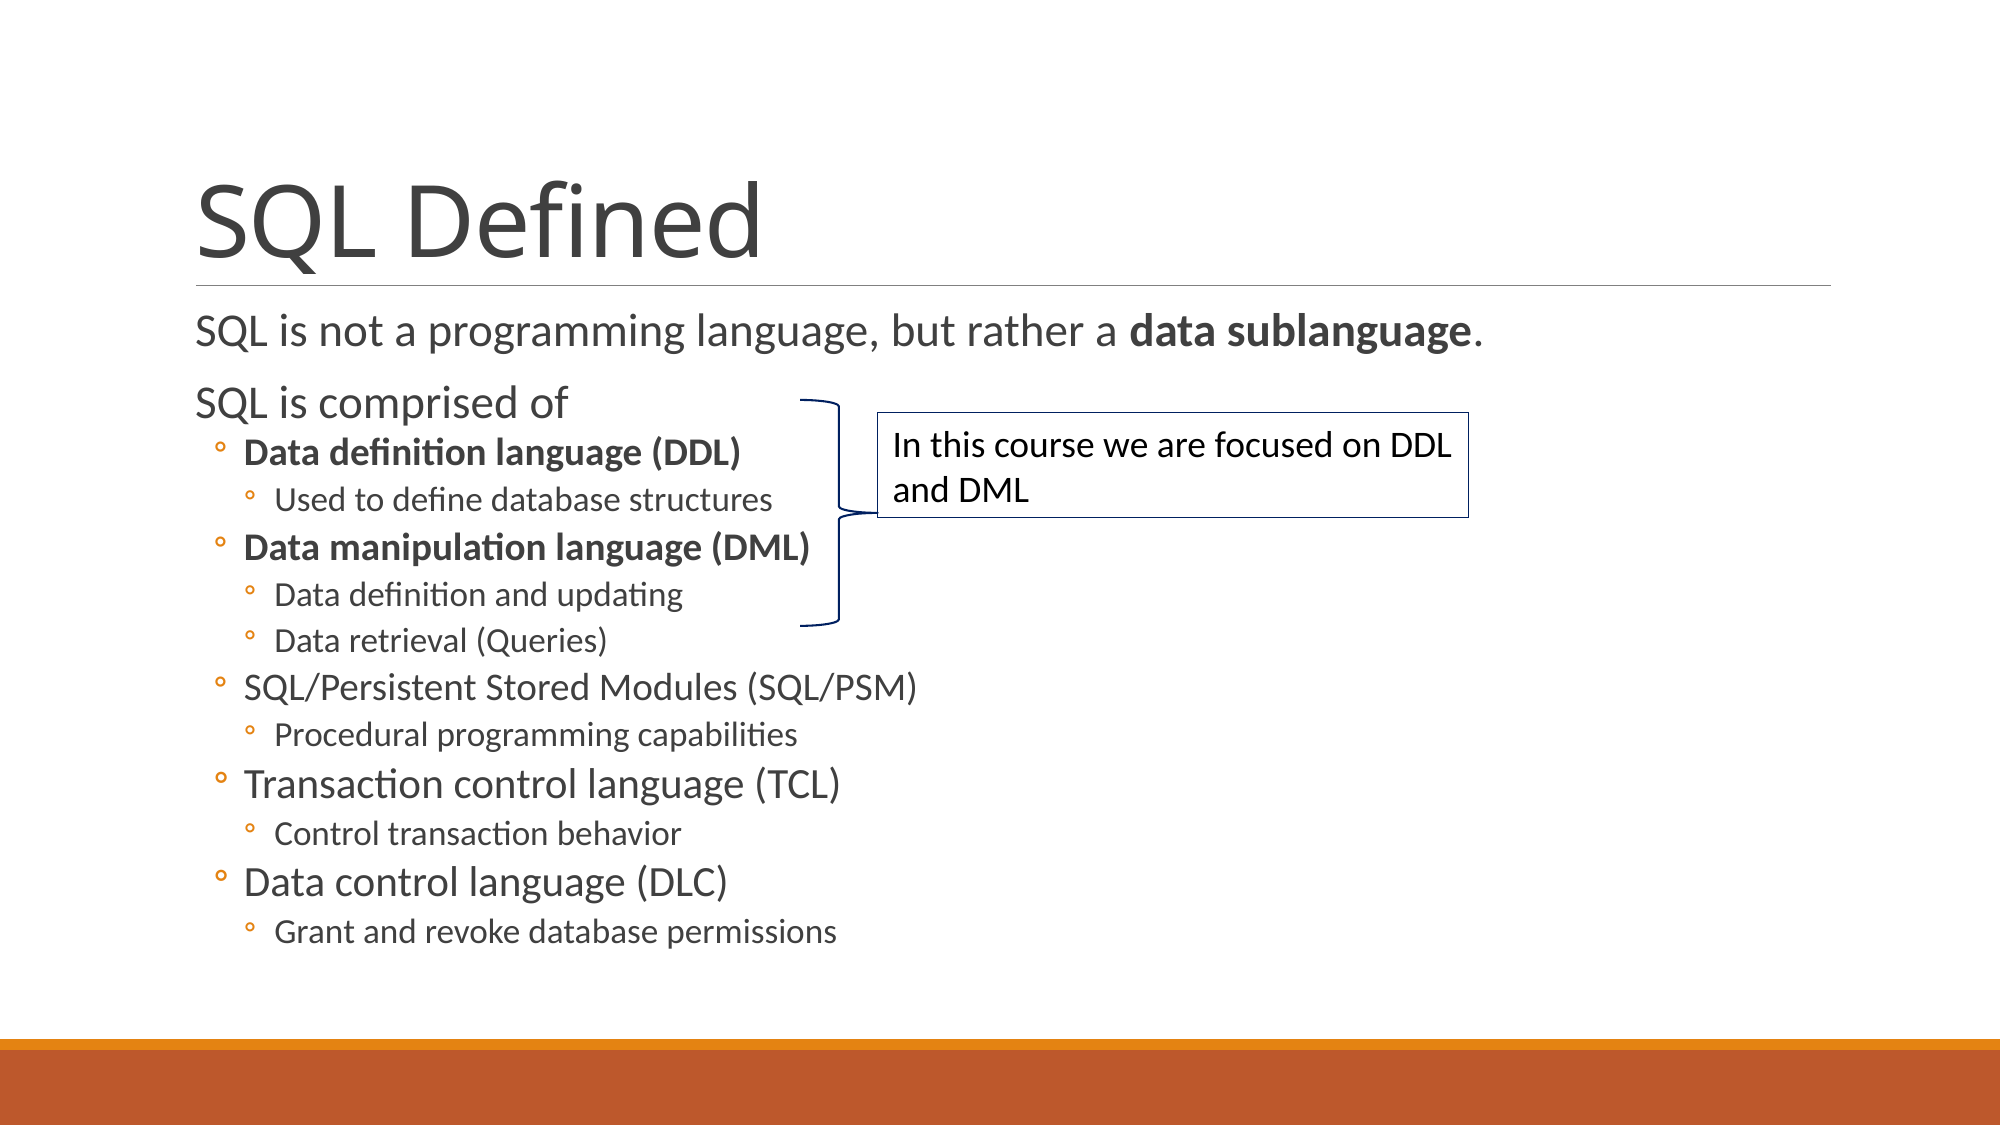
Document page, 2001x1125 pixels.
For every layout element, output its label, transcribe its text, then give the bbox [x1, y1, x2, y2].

text_box In this course we are focused on DDL and DML [877, 412, 1469, 518]
list SQL is not a programming language, but rather a data sublanguage. SQL is comprised of Data definition language (DDL) Used to define database structures Data manipulation language (DML) Data definition and updating Data retrieval (Queries) SQL/Persistent Stored Modules (SQL/PSM) Procedural programming capabilities Transaction control language (TCL) Control transaction behavior Data control language (DLC) Grant and revoke database permissions [180, 302, 1830, 963]
title SQL Defined [180, 47, 1830, 285]
text_box [800, 398, 877, 627]
